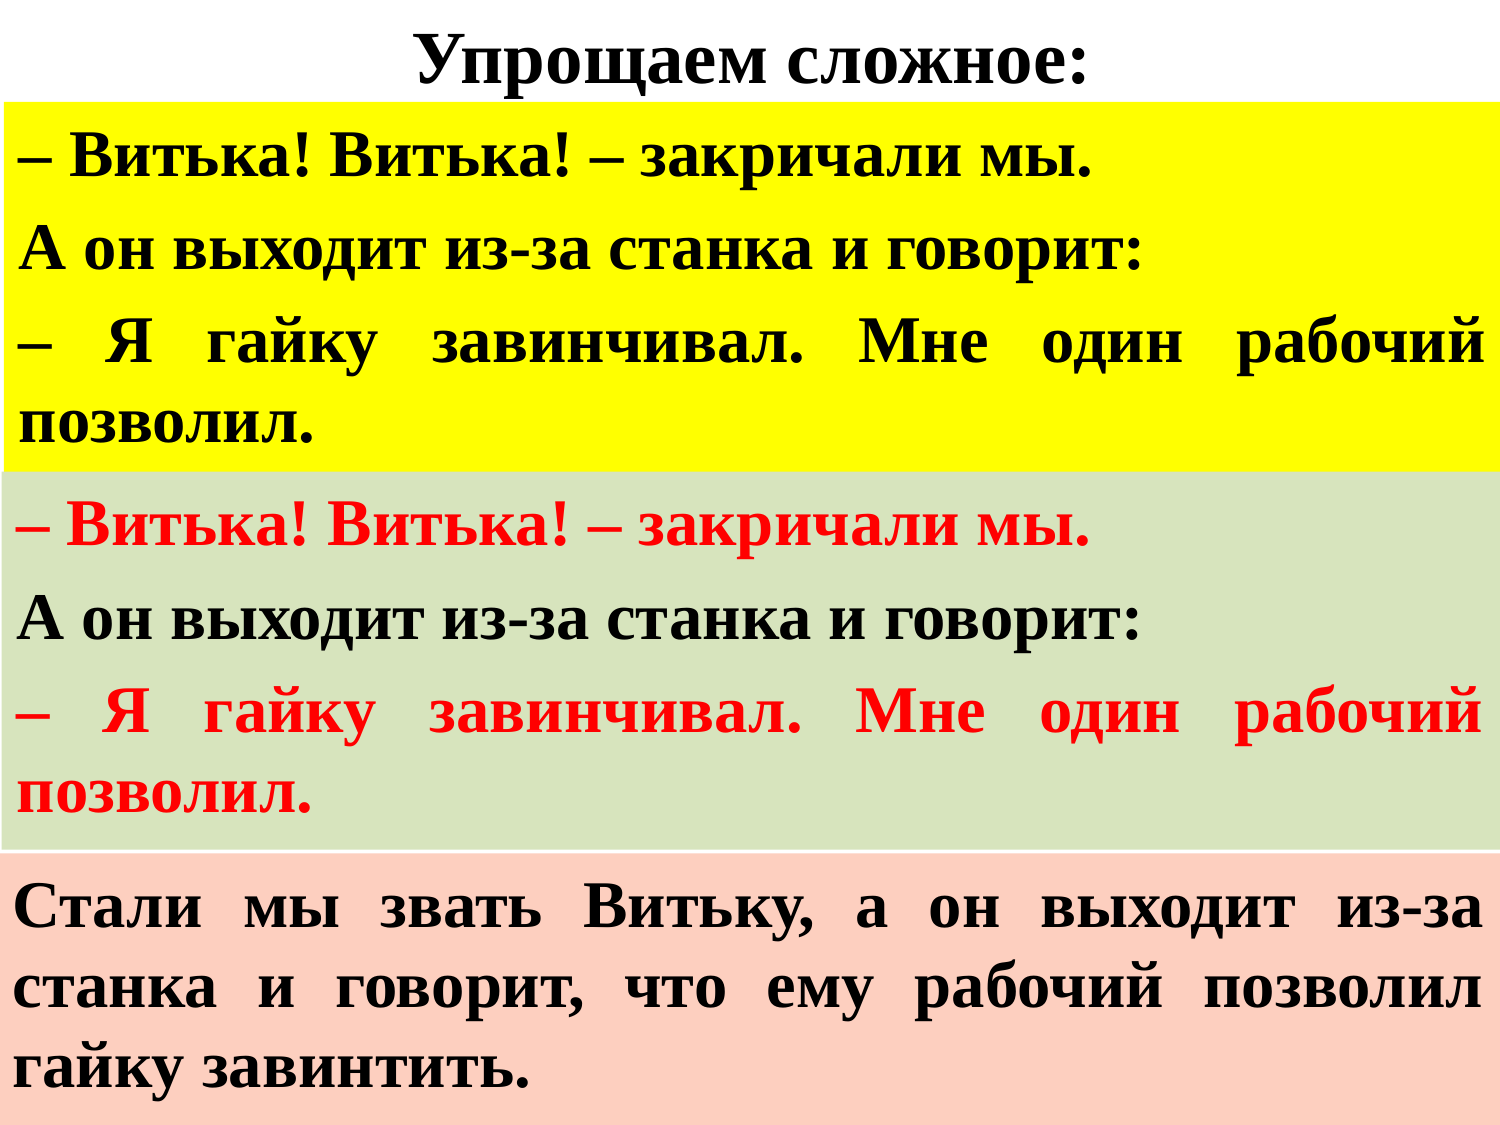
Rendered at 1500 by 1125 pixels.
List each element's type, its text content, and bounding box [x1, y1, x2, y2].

title Упрощаем сложное: [76, 0, 1427, 101]
text_box – Витька! Витька! – закричали мы. А он выходит из-за станка и говорит: – Я гайку завинчивал. Мне один рабочий позволил. [1, 471, 1500, 850]
text_box Стали мы звать Витьку, а он выходит из-за станка и говорит, что ему рабочий позволил гайку завинтить. [0, 853, 1500, 1125]
list – Витька! Витька! – закричали мы. А он выходит из-за станка и говорит: – Я гайку завинчивал. Мне один рабочий позволил. [3, 101, 1500, 471]
